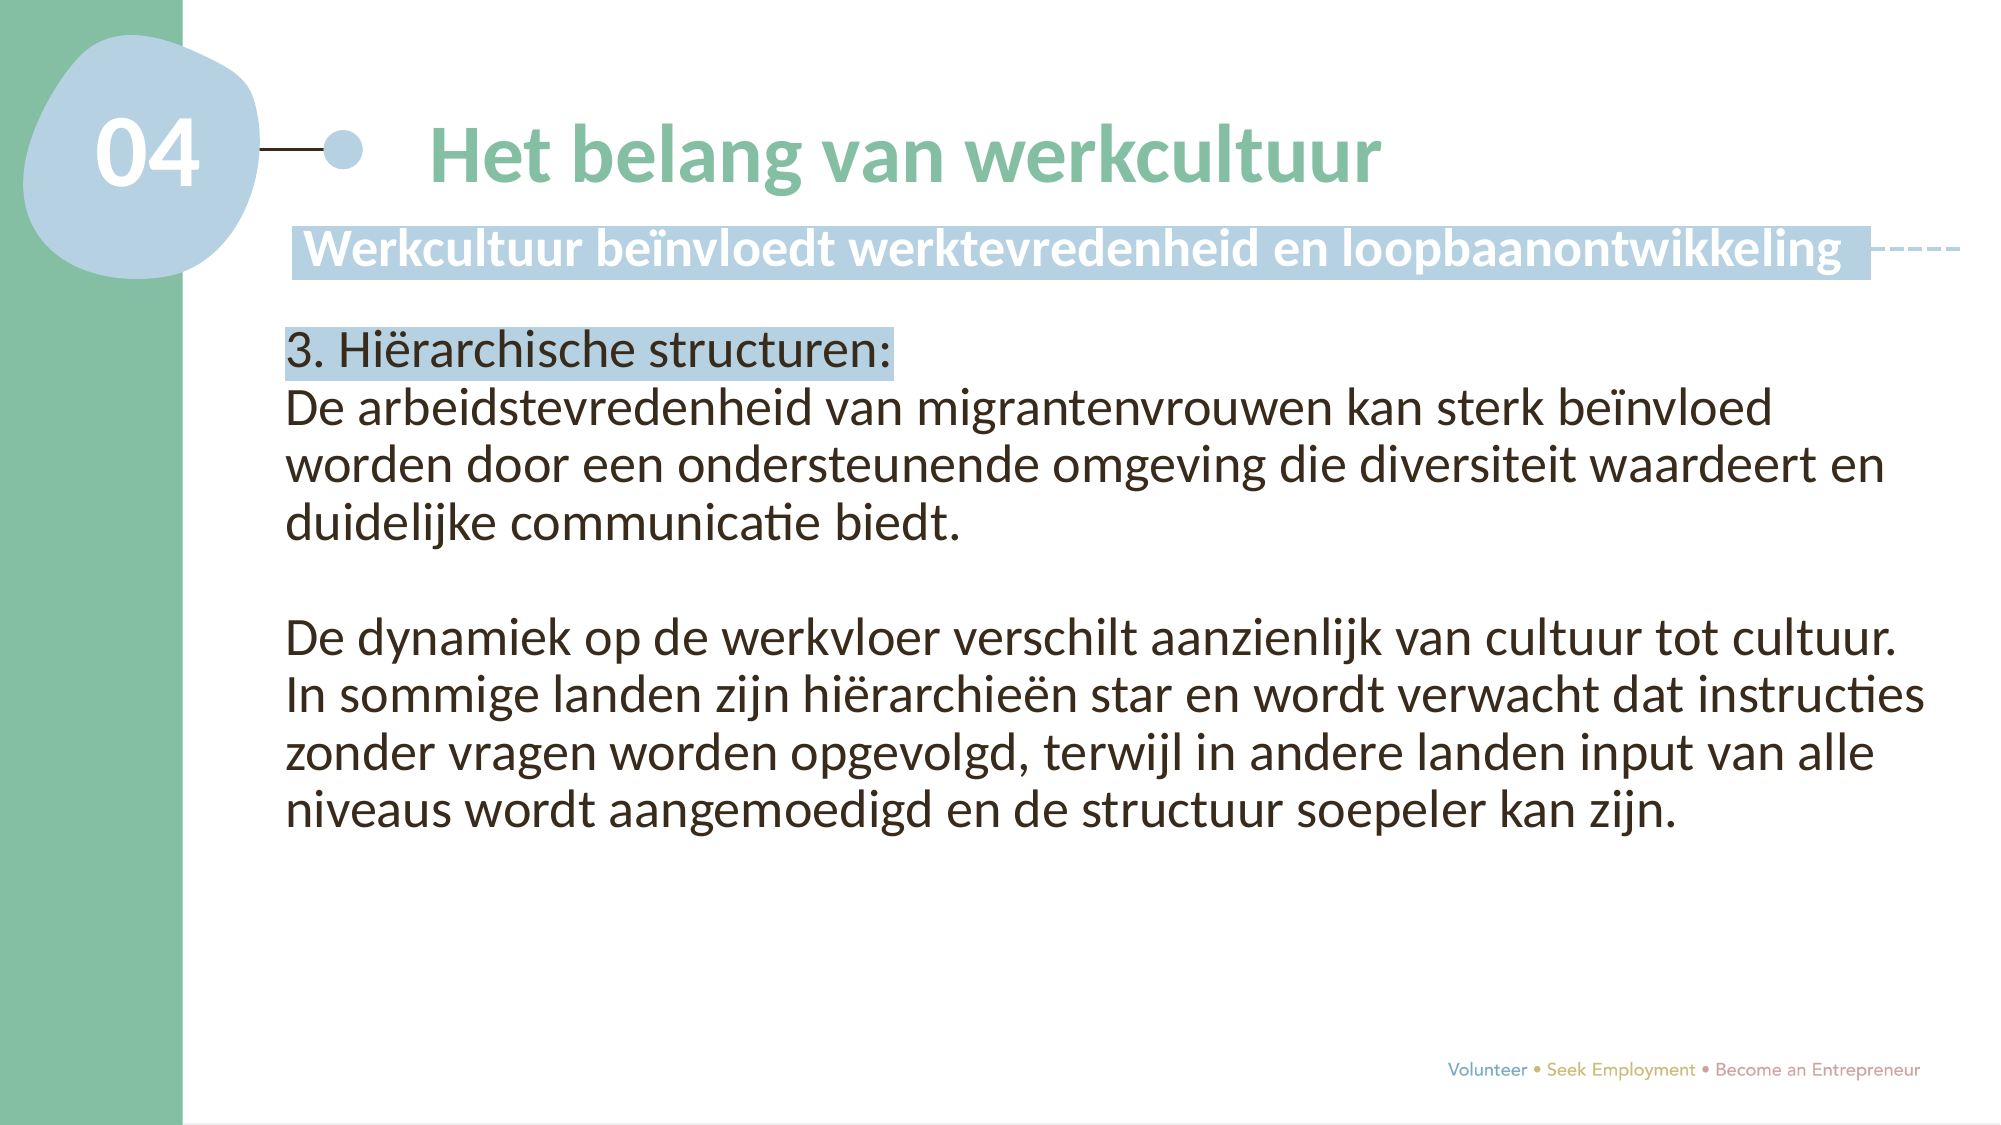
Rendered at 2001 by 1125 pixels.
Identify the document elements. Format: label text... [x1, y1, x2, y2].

text_box [34, 230, 234, 280]
text_box 3. Hiërarchische structuren: De arbeidstevredenheid van migrantenvrouwen kan sterk beïnvloed worden door een ondersteunende omgeving die diversiteit waardeert en duidelijke communicatie biedt. De dynamiek op de werkvloer verschilt aanzienlijk van cultuur tot cultuur. In sommige landen zijn hiërarchieën star en wordt verwacht dat instructies zonder vragen worden opgevolgd, terwijl in andere landen input van alle niveaus wordt aangemoedigd en de structuur soepeler kan zijn. [270, 313, 1946, 519]
text_box [55, 35, 249, 88]
text_box Werkcultuur beïnvloedt werktevredenheid en loopbaanontwikkeling: [276, 204, 1953, 285]
text_box Het belang van werkcultuur [414, 108, 1675, 204]
picture [1418, 1046, 1971, 1103]
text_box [110, 129, 363, 170]
text_box 04 [21, 88, 275, 230]
text_box [0, 0, 184, 1125]
